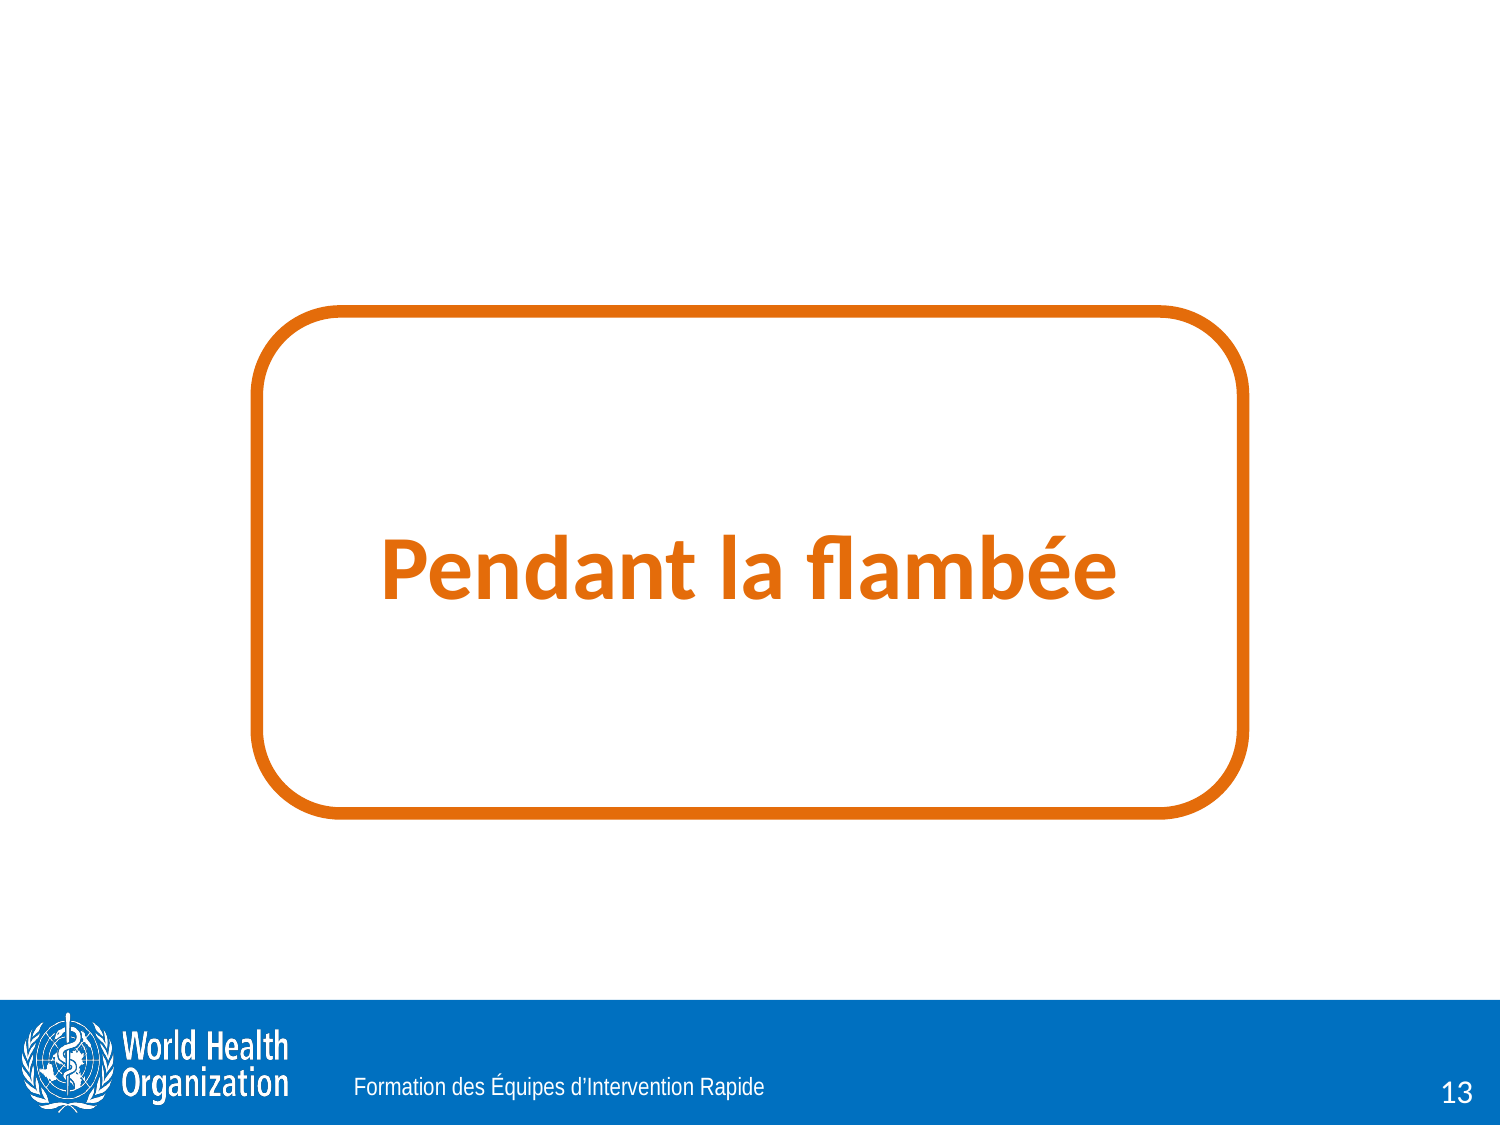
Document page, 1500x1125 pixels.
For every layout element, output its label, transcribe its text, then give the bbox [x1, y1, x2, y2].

picture [21, 1012, 288, 1113]
text_box Pendant la flambée [254, 309, 1246, 816]
